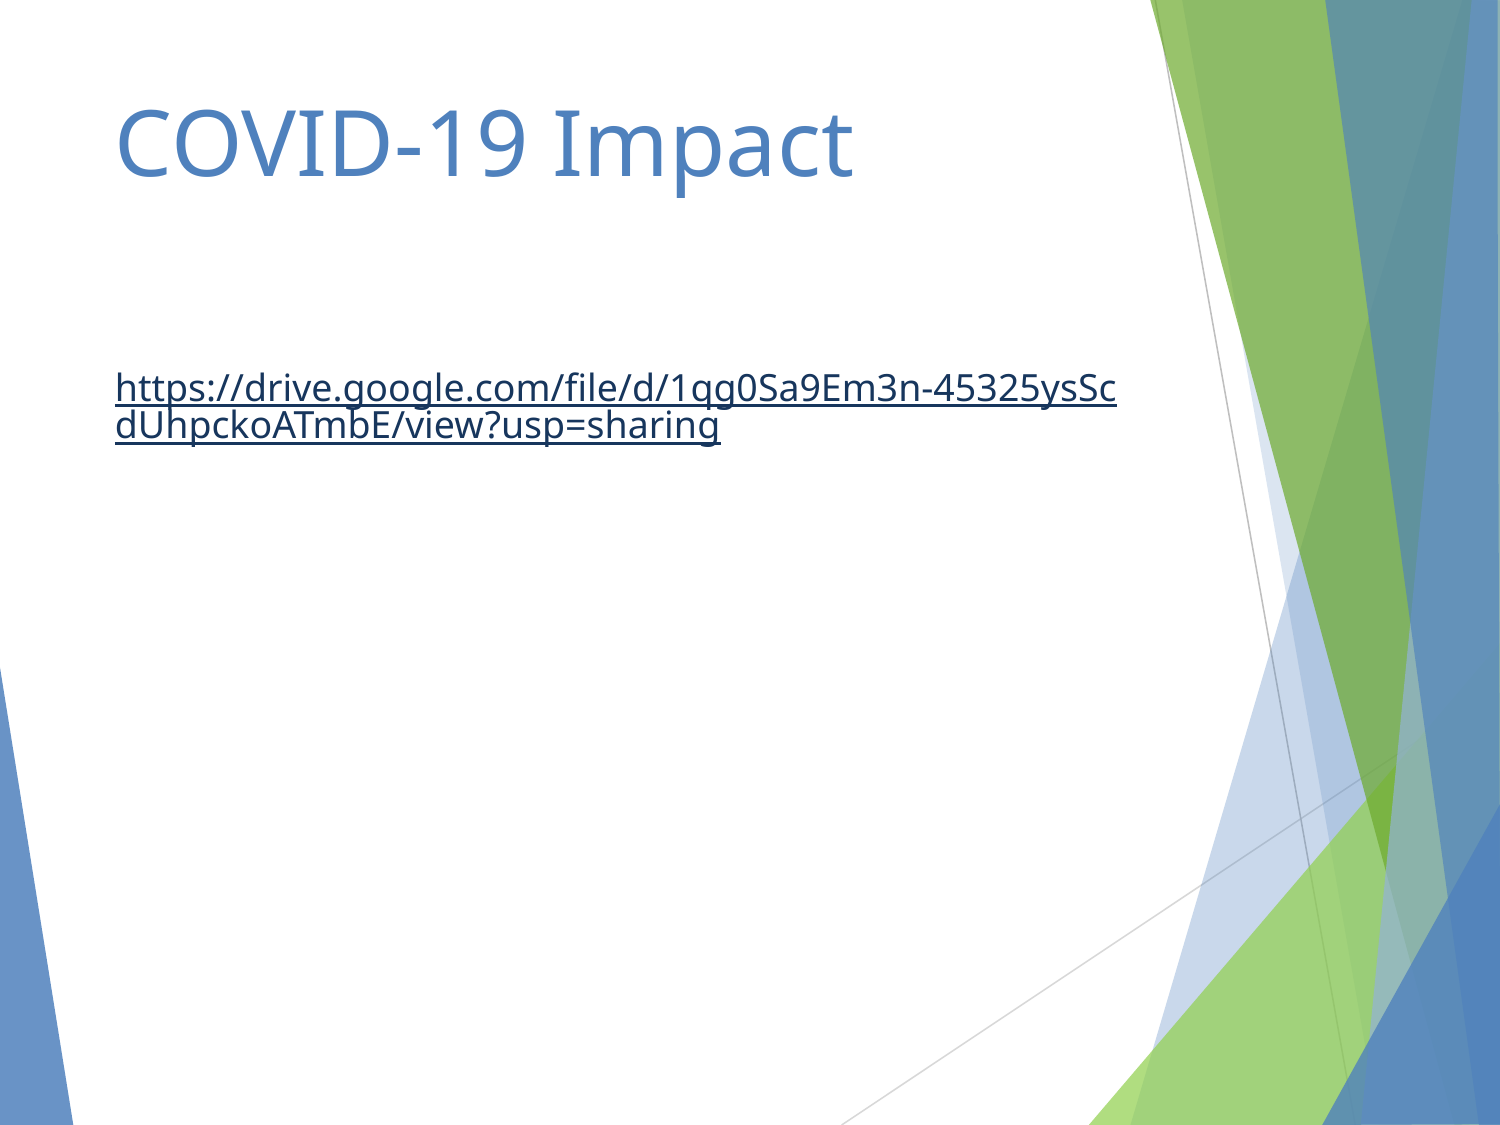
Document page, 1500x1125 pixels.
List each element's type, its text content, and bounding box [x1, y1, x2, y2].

title COVID-19 Impact [99, 0, 1142, 293]
list https://drive.google.com/file/d/1qg0Sa9Em3n-45325ysScdUhpckoATmbE/view?usp=sharing [99, 293, 1142, 551]
